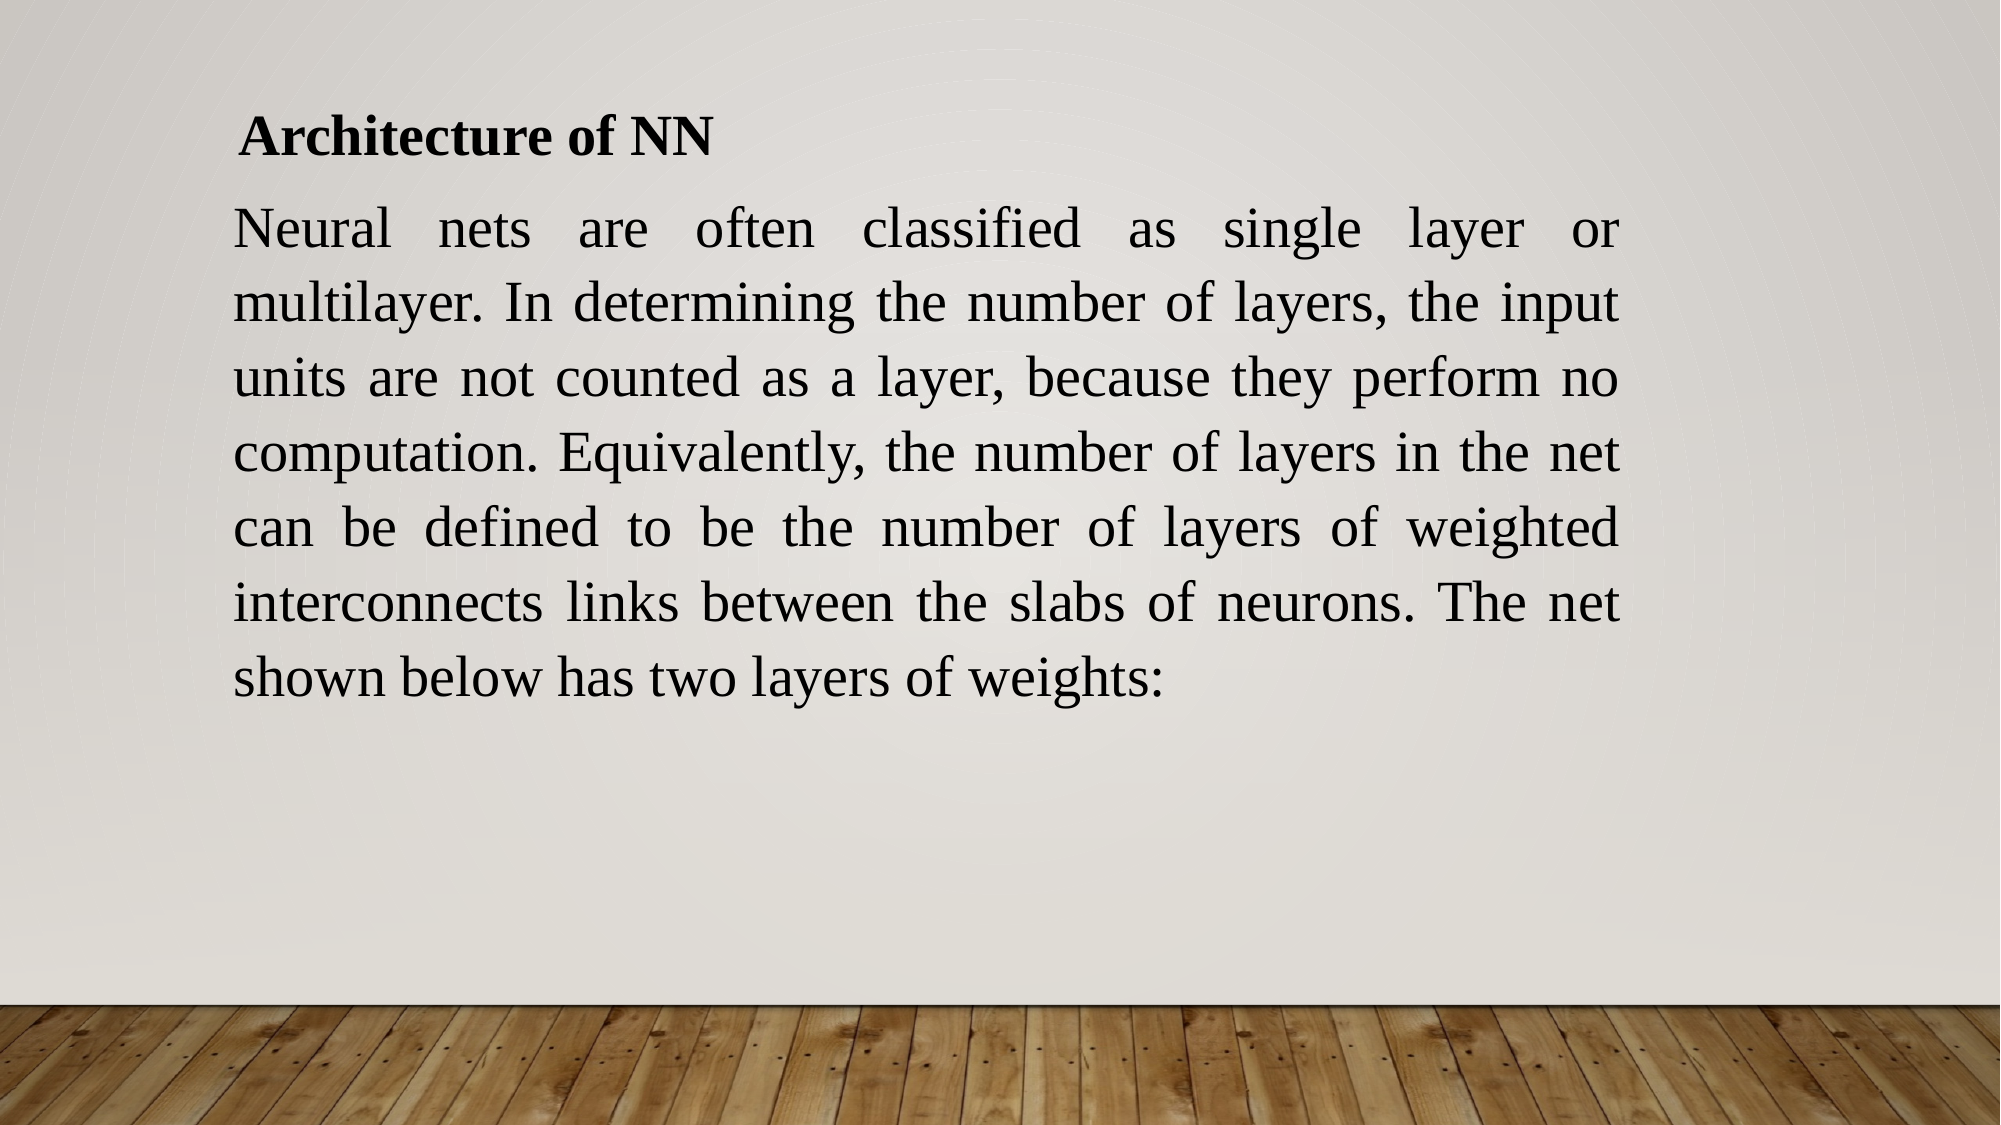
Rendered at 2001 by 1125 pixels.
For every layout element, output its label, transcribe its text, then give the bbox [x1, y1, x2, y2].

picture [0, 1005, 2000, 1125]
text_box Architecture of NN Neural nets are often classified as single layer or multilayer. In determining the number of layers, the input units are not counted as a layer, because they perform no computation. Equivalently, the number of layers in the net can be defined to be the number of layers of weighted interconnects links between the slabs of neurons. The net shown below has two layers of weights: [218, 85, 1636, 716]
